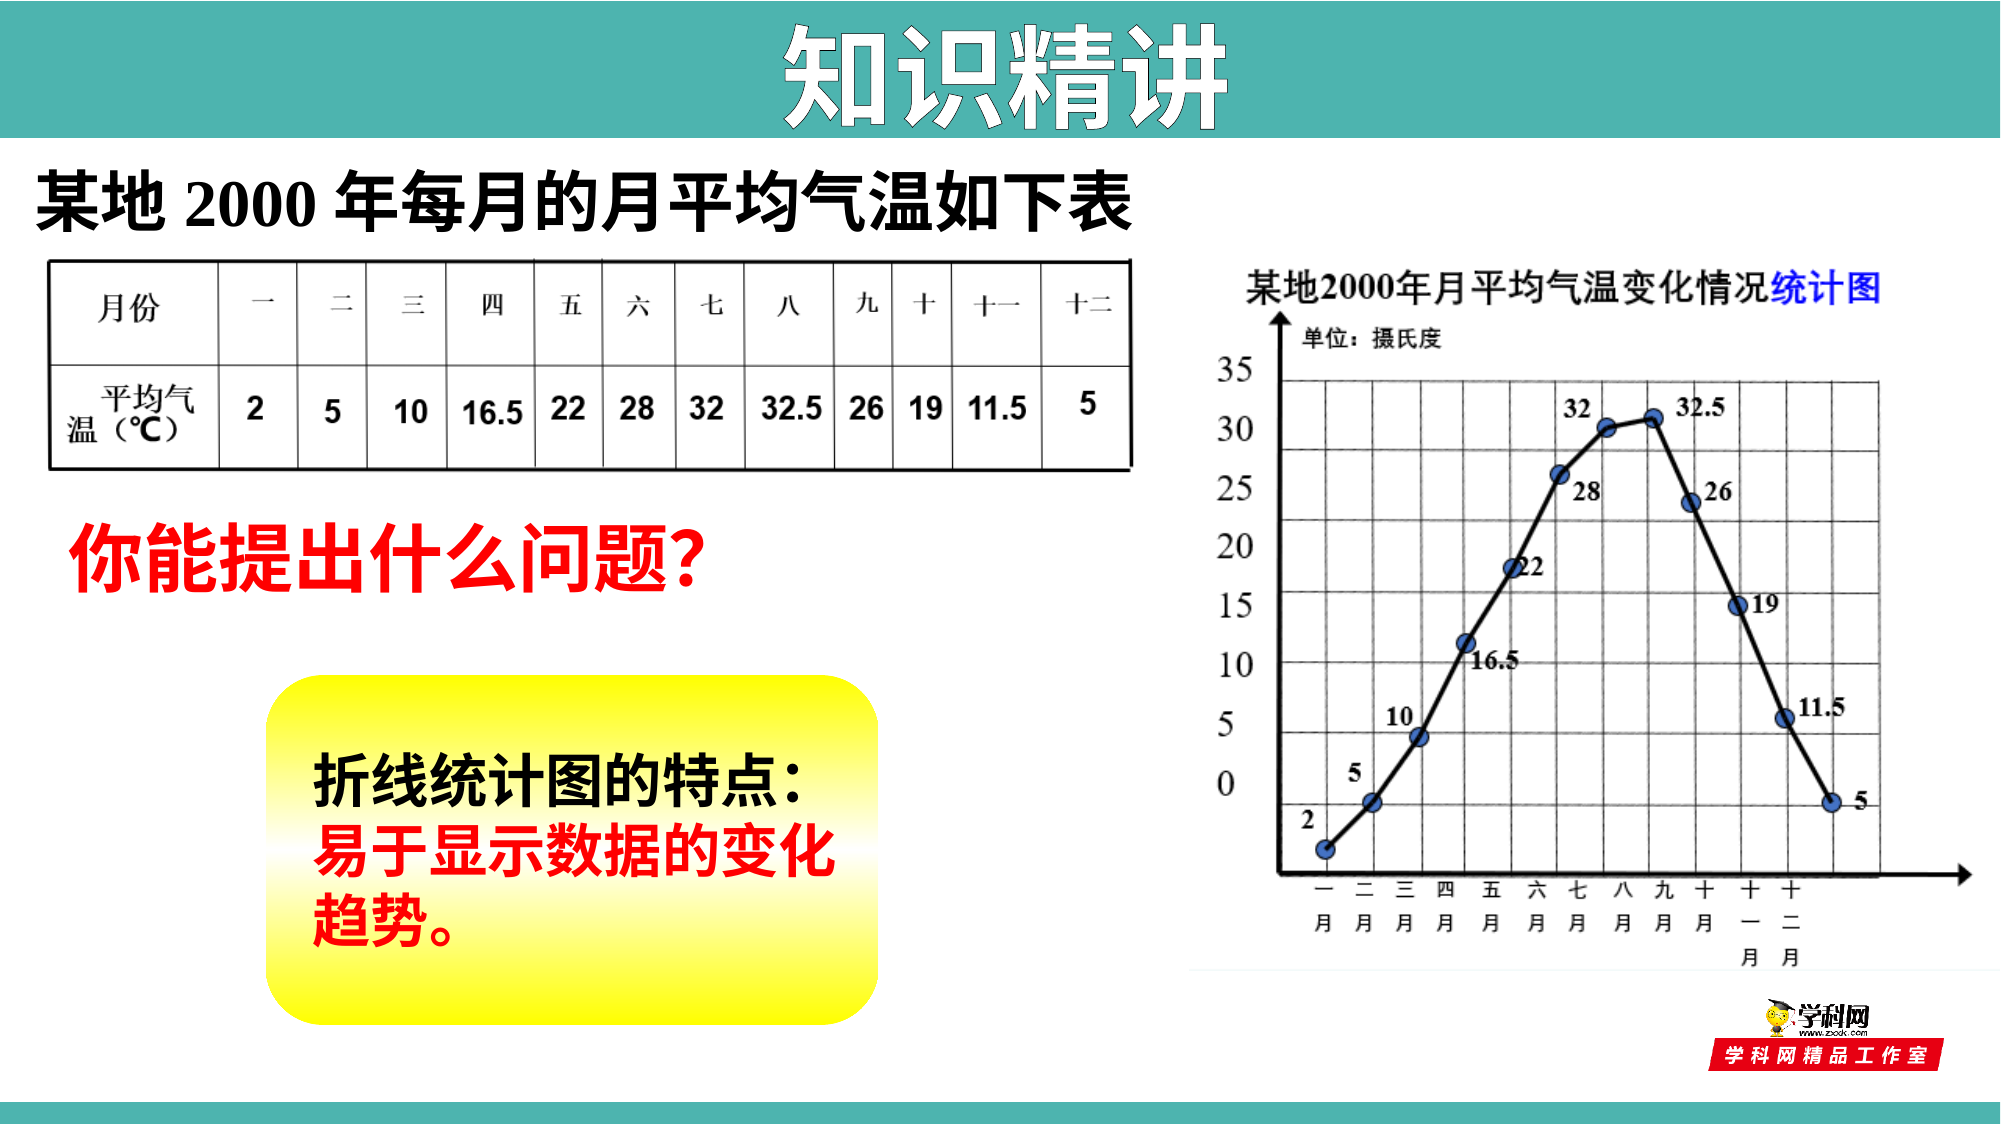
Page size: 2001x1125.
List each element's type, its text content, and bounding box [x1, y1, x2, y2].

text_box 你能提出什么问题？ [62, 505, 896, 616]
text_box 某地2000年每月的月平均气温如下表 [0, 154, 1260, 250]
picture [0, 1, 2001, 1124]
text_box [265, 674, 896, 1025]
text_box 知识精讲 [765, 0, 1247, 150]
